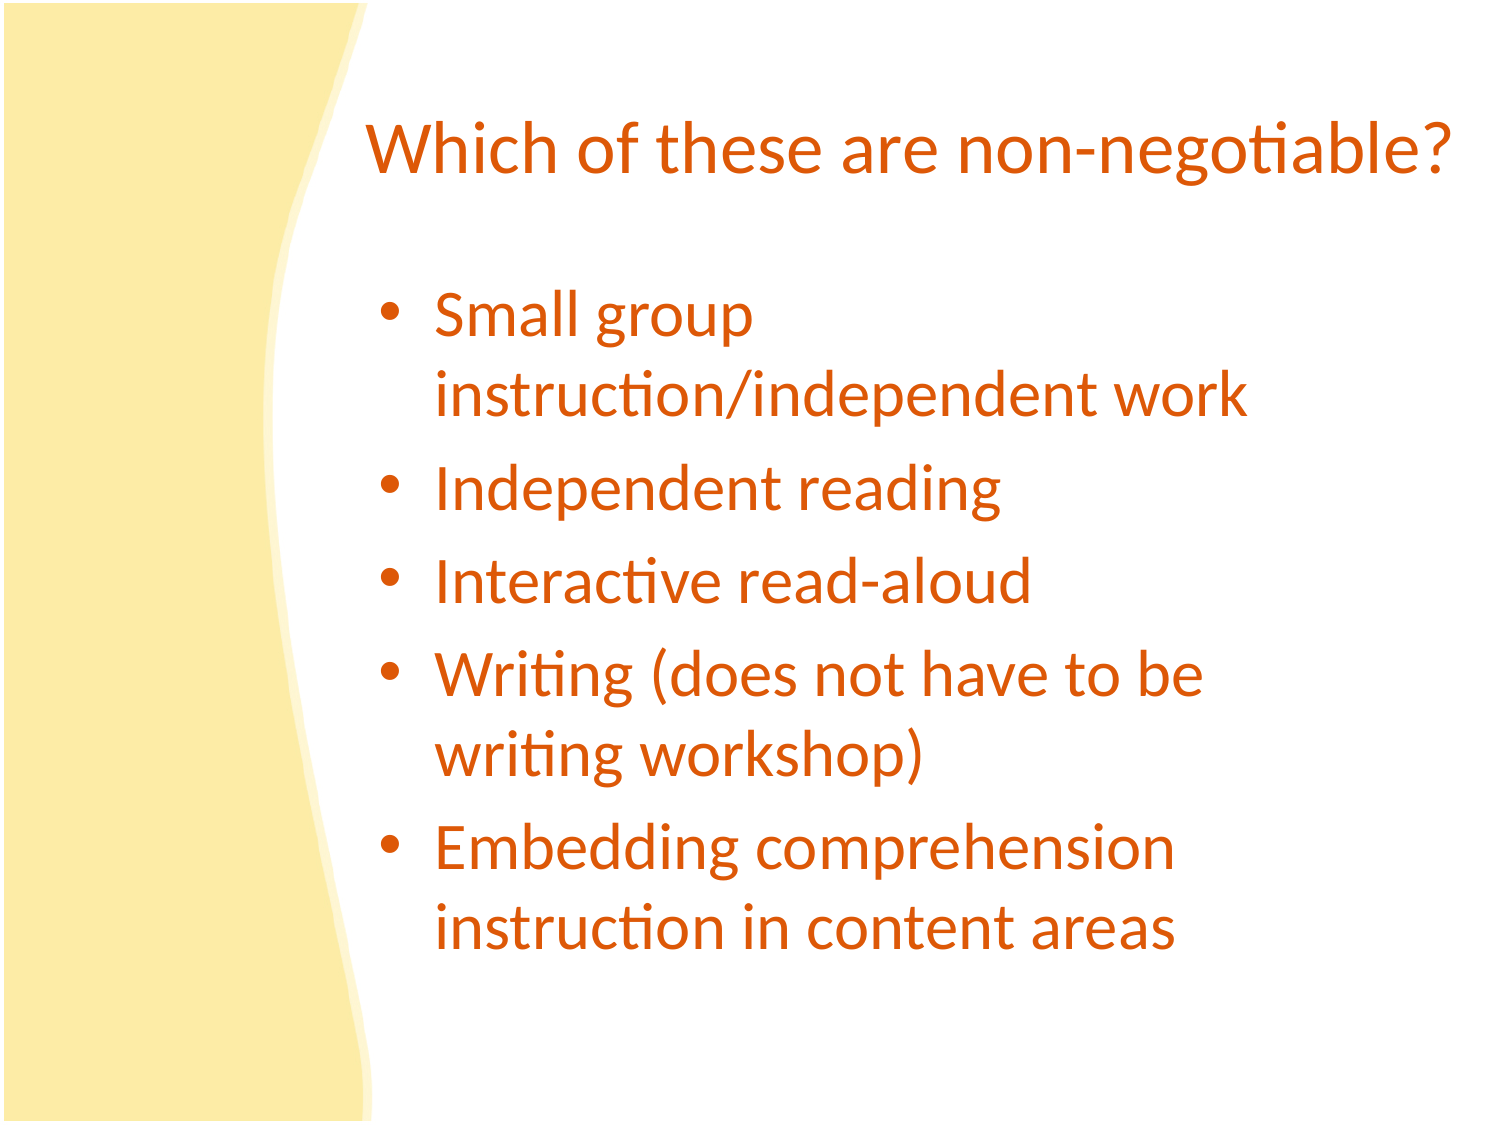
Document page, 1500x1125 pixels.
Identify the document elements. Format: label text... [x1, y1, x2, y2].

picture [0, 0, 1500, 1125]
title Which of these are non-negotiable? [349, 49, 1500, 238]
list Small group instruction/independent work Independent reading Interactive read-aloud Writing (does not have to be writing workshop) Embedding comprehension instruction in content areas [363, 262, 1426, 1006]
